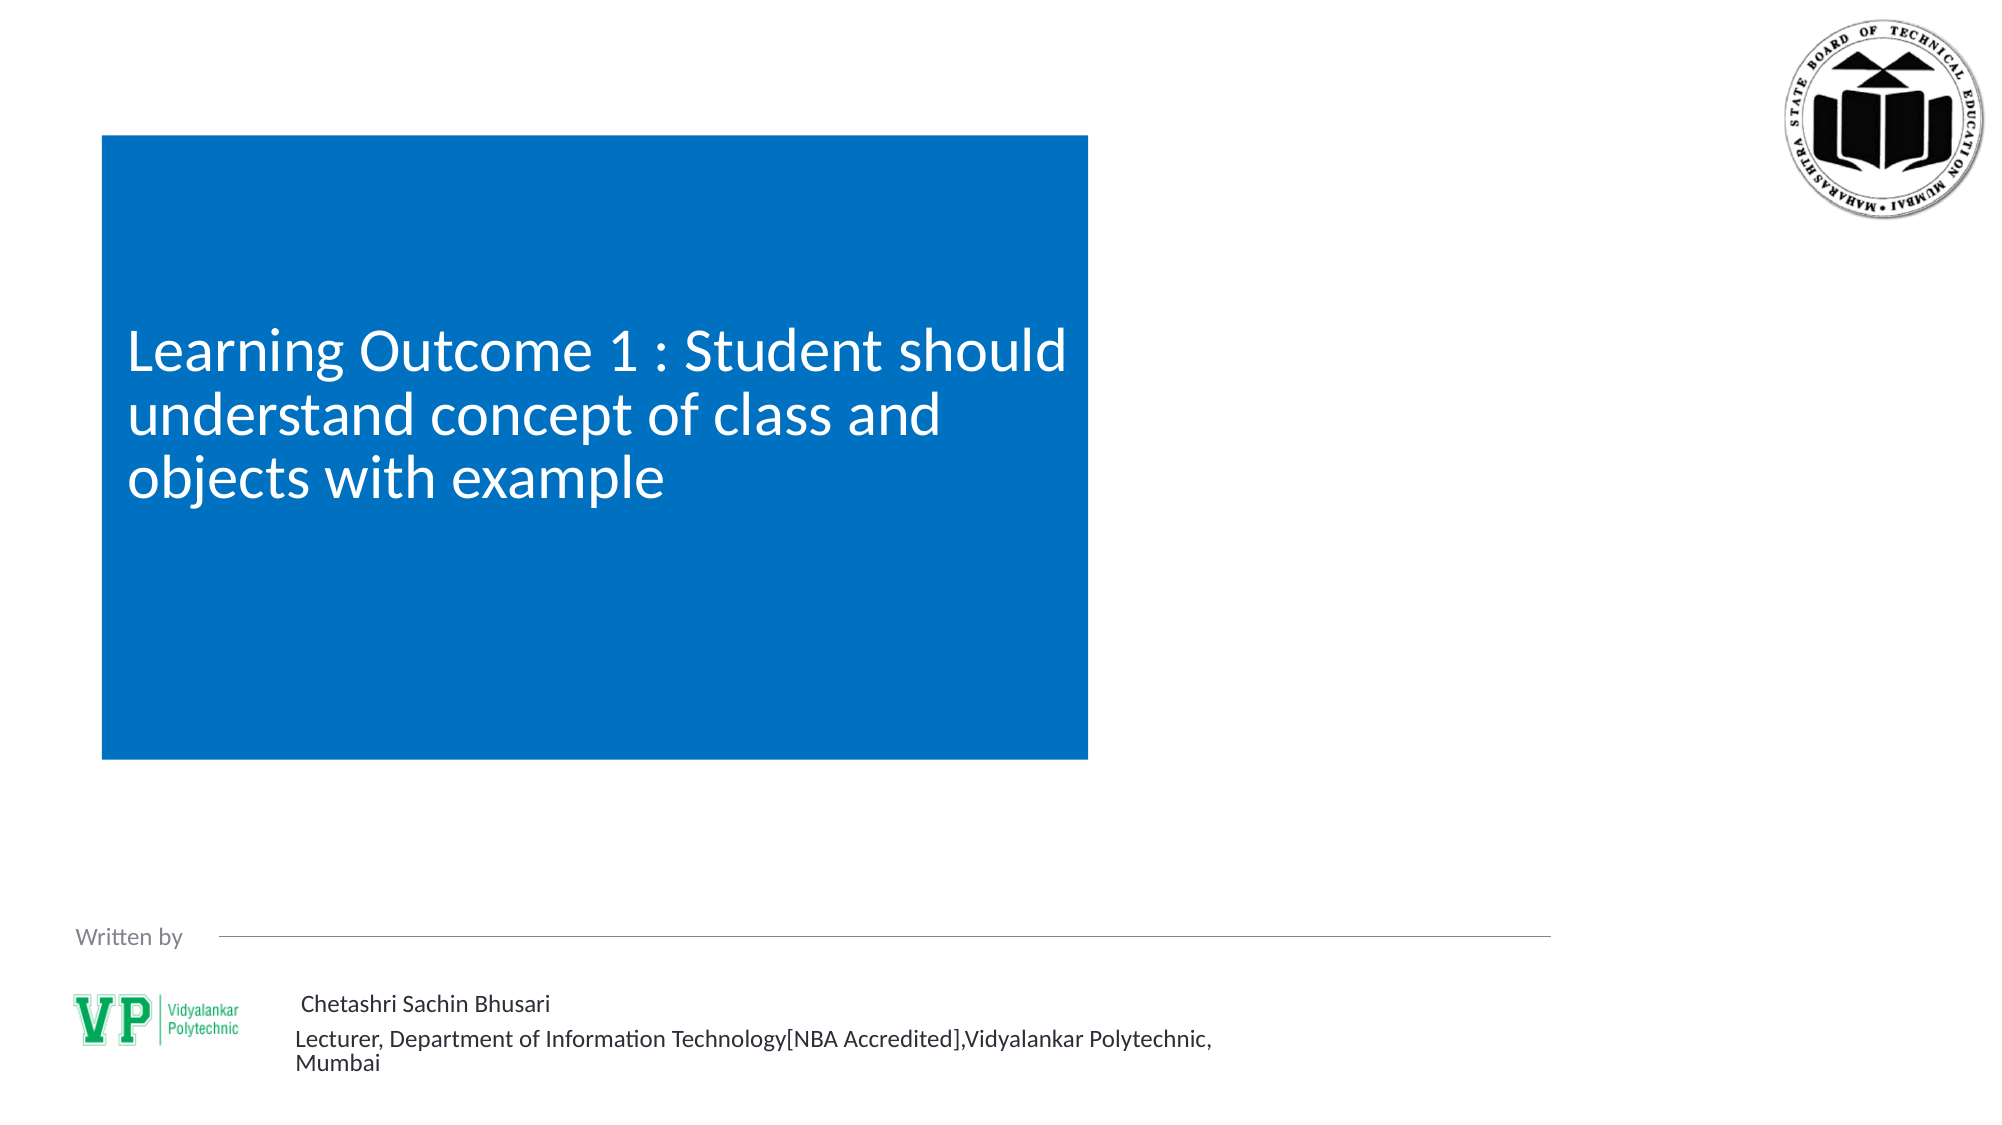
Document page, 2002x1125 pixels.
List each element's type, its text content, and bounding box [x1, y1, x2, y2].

list Chetashri Sachin Bhusari [295, 990, 726, 1017]
picture [1764, 0, 2001, 237]
list Lecturer, Department of Information Technology[NBA Accredited],Vidyalankar Polytechnic, Mumbai [295, 1028, 1302, 1058]
title Learning Outcome 1 : Student should understand concept of class and objects with example [127, 320, 1087, 524]
picture [68, 990, 246, 1050]
